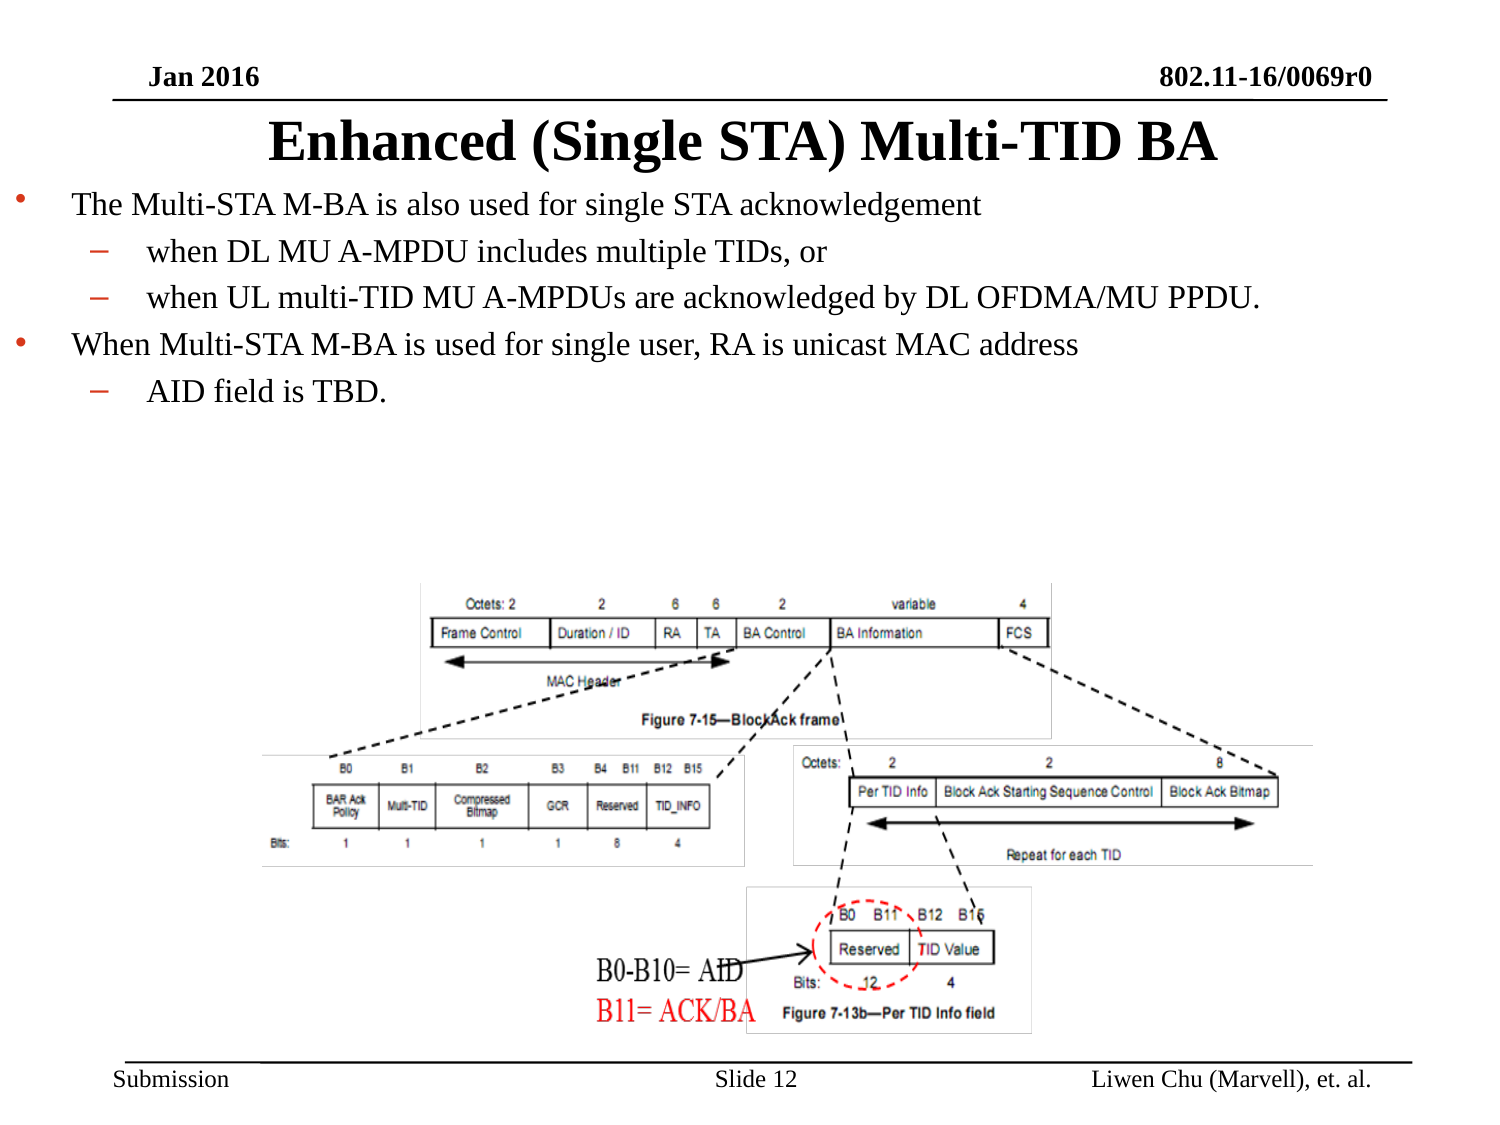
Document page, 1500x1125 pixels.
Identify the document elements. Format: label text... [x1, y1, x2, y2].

text_box Slide 12 [675, 1062, 838, 1093]
footer Liwen Chu (Marvell), et. al. [1087, 1061, 1373, 1093]
title Enhanced (Single STA) Multi-TID BA [37, 87, 1451, 174]
text_box The Multi-STA M-BA is also used for single STA acknowledgement when DL MU A-MPDU includes multiple TIDs, or when UL multi-TID MU A-MPDUs are acknowledged by DL OFDMA/MU PPDU. When Multi-STA M-BA is used for single user, RA is unicast MAC address AID field is TBD. [0, 174, 1500, 450]
picture [262, 583, 1313, 1051]
